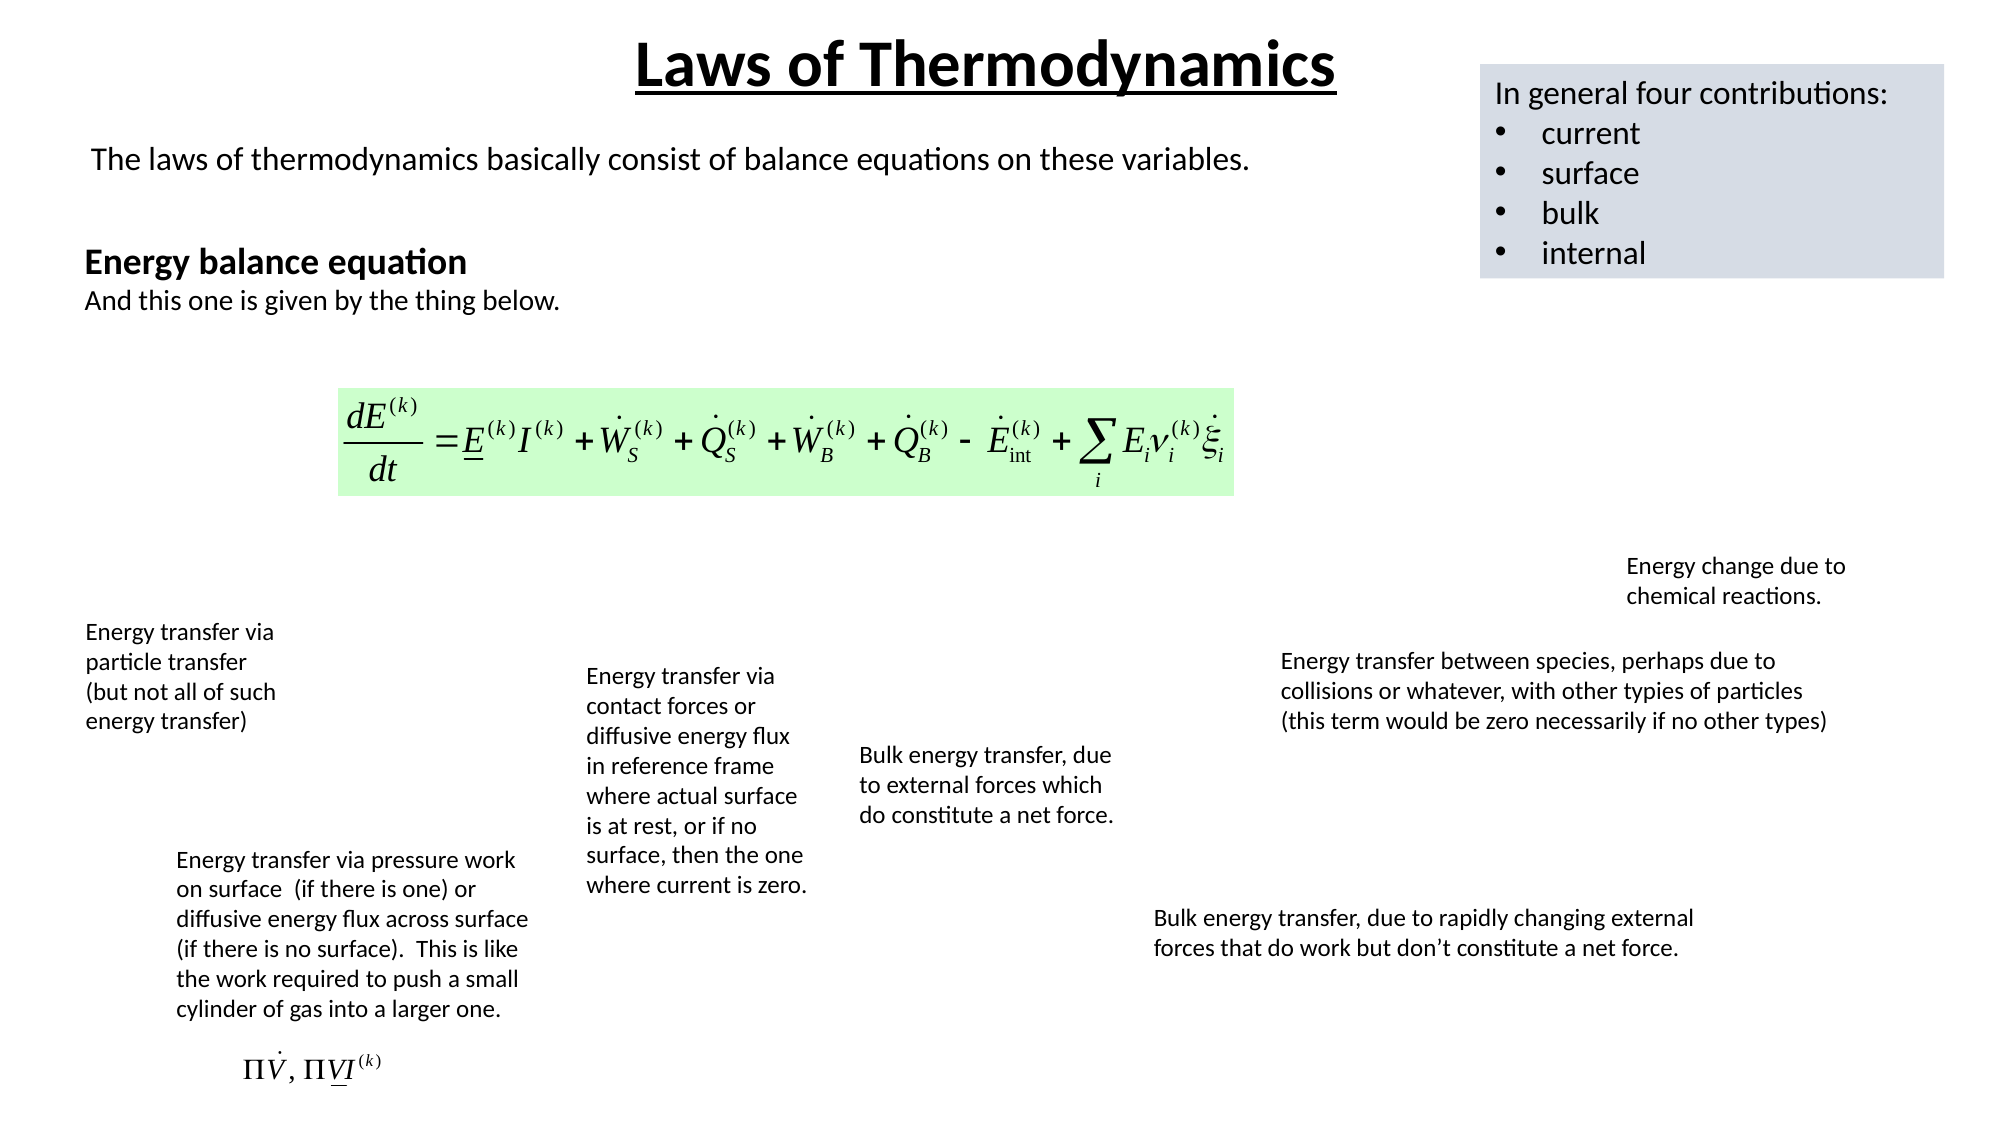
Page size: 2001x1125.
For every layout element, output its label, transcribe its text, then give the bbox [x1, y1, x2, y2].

text_box Bulk energy transfer, due to rapidly changing external forces that do work but don’t constitute a net force. [1138, 893, 1711, 969]
text_box Energy change due to chemical reactions. [1611, 542, 1928, 617]
text_box Energy transfer via contact forces or diffusive energy flux in reference frame where actual surface is at rest, or if no surface, then the one where current is zero. [571, 652, 826, 937]
text_box Energy balance equation And this one is given by the thing below. [69, 229, 744, 324]
title Laws of Thermodynamics [505, 12, 1467, 109]
text_box In general four contributions: current surface bulk internal [1480, 64, 1945, 279]
text_box The laws of thermodynamics basically consist of balance equations on these variables. [76, 129, 1268, 185]
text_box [238, 1047, 387, 1093]
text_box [337, 387, 1234, 496]
text_box Energy transfer via pressure work on surface (if there is one) or diffusive energy flux across surface (if there is no surface). This is like the work required to push a small cylinder of gas into a larger one. [161, 835, 560, 1031]
text_box Bulk energy transfer, due to external forces which do constitute a net force. [844, 730, 1141, 836]
text_box Energy transfer between species, perhaps due to collisions or whatever, with other typies of particles (this term would be zero necessarily if no other types) [1266, 637, 1863, 742]
text_box Energy transfer via particle transfer (but not all of such energy transfer) [70, 607, 314, 743]
